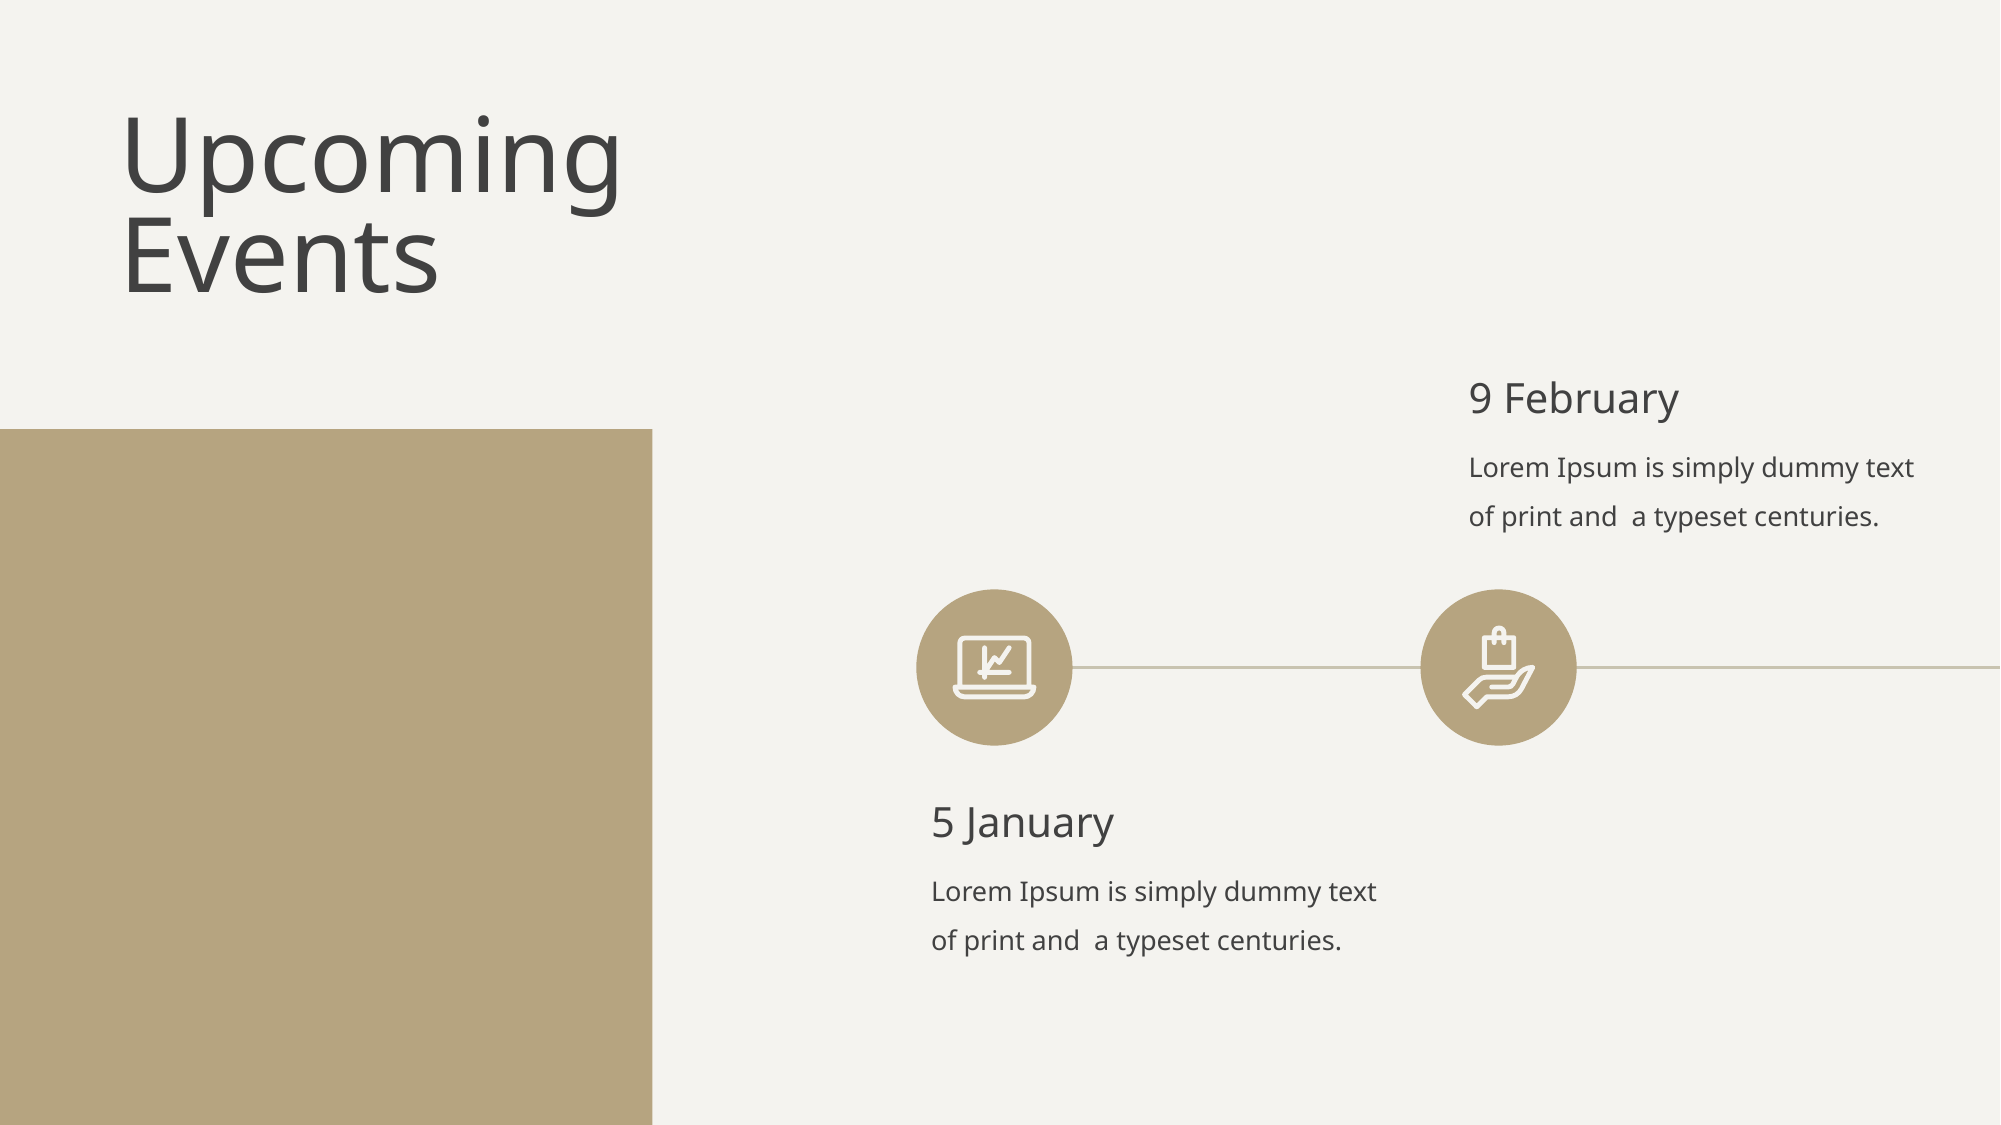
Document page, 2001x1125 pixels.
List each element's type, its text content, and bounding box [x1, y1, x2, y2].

text_box [0, 428, 653, 1125]
picture [104, 302, 812, 1020]
text_box Upcoming Events [104, 104, 888, 320]
text_box [915, 588, 1074, 747]
text_box [1419, 588, 1578, 667]
text_box [1481, 625, 1517, 667]
text_box [1462, 668, 1535, 710]
text_box Lorem Ipsum is simply dummy text of print and a typeset centuries. [916, 850, 1421, 963]
text_box [952, 635, 1037, 700]
text_box [1419, 668, 1578, 747]
text_box Lorem Ipsum is simply dummy text of print and a typeset centuries. [1453, 427, 1958, 540]
text_box 9 February [1453, 364, 1696, 427]
text_box 5 January [916, 788, 1158, 850]
